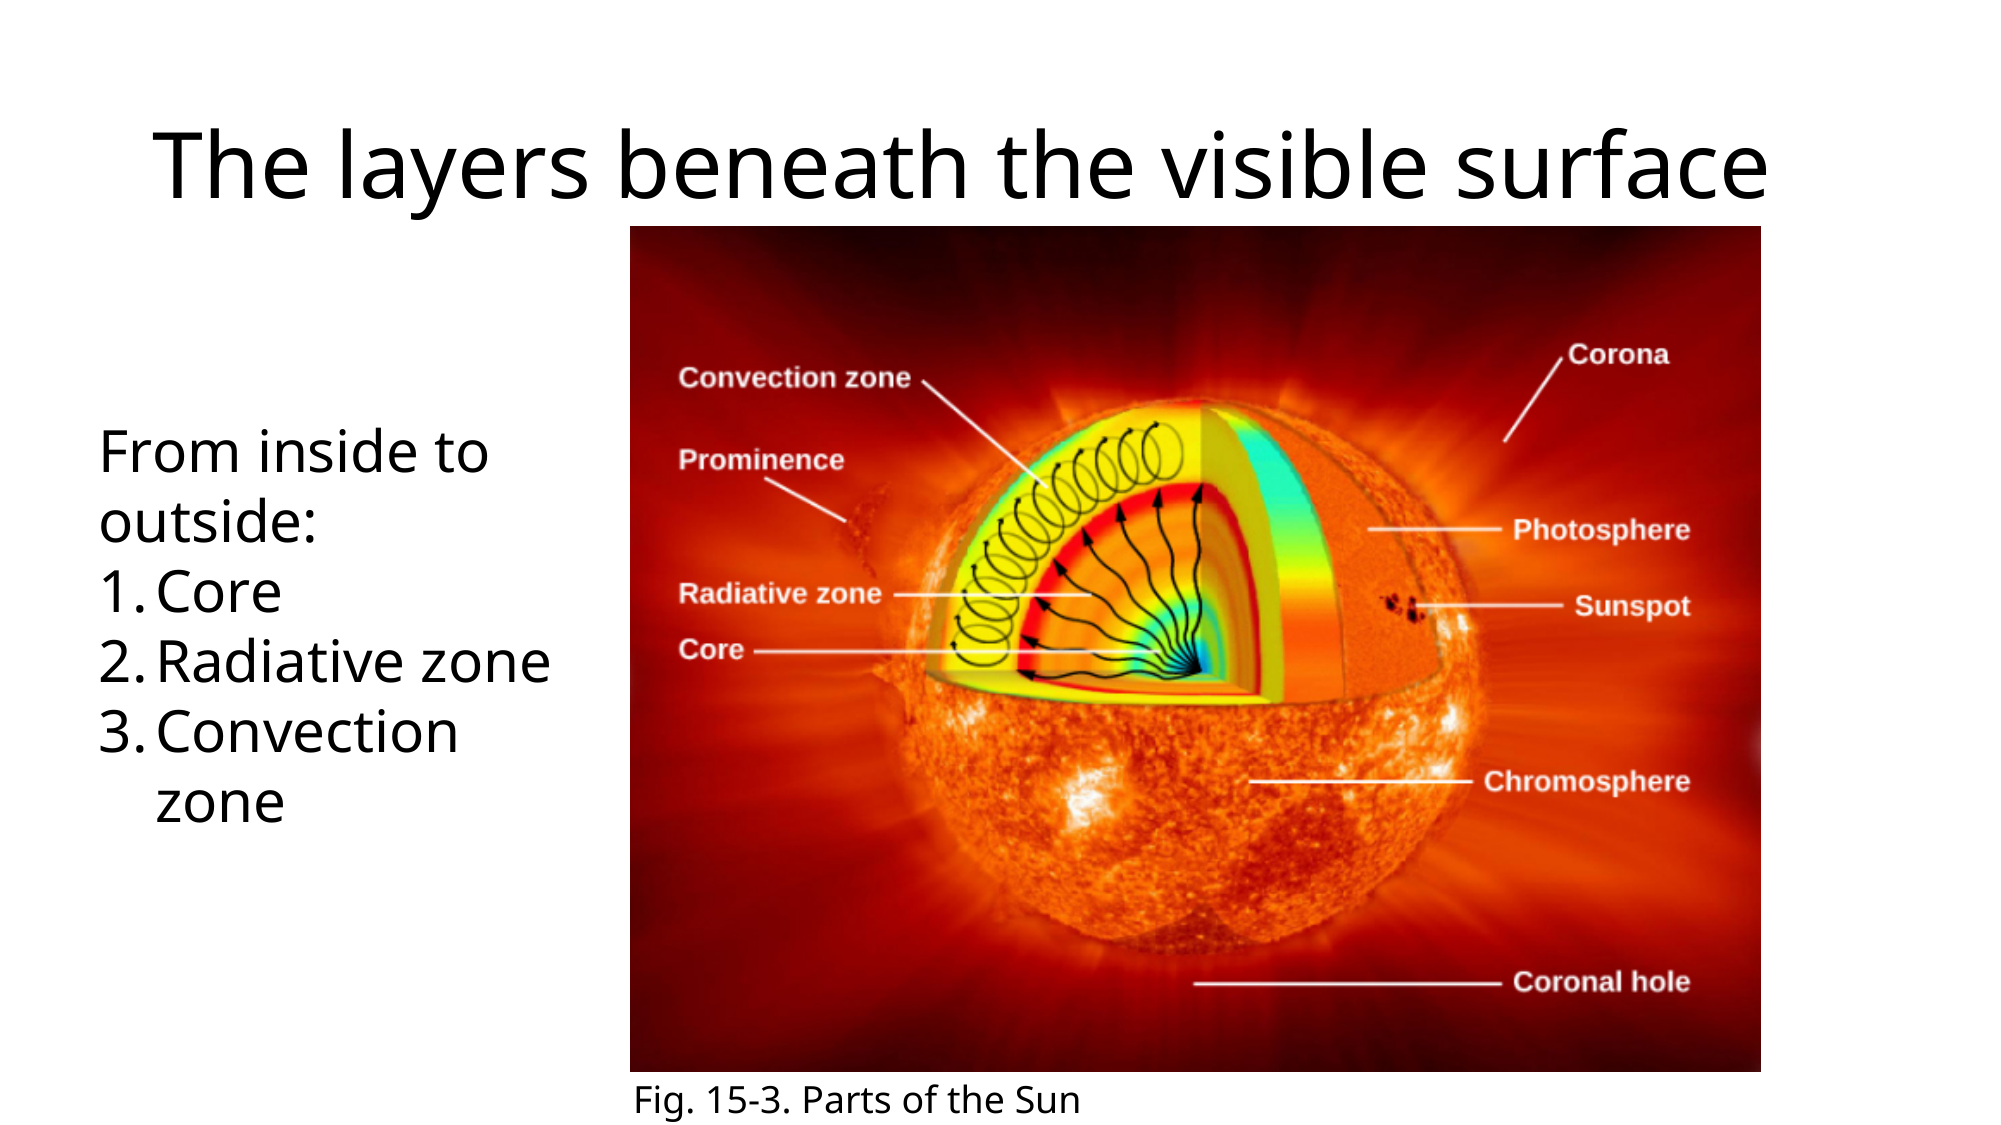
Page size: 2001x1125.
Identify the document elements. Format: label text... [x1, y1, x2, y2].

picture [629, 226, 1762, 1072]
text_box From inside to outside: Core Radiative zone Convection zone [83, 406, 575, 887]
title The layers beneath the visible surface [137, 59, 1863, 278]
text_box Fig. 15-3. Parts of the Sun [618, 1068, 1097, 1125]
